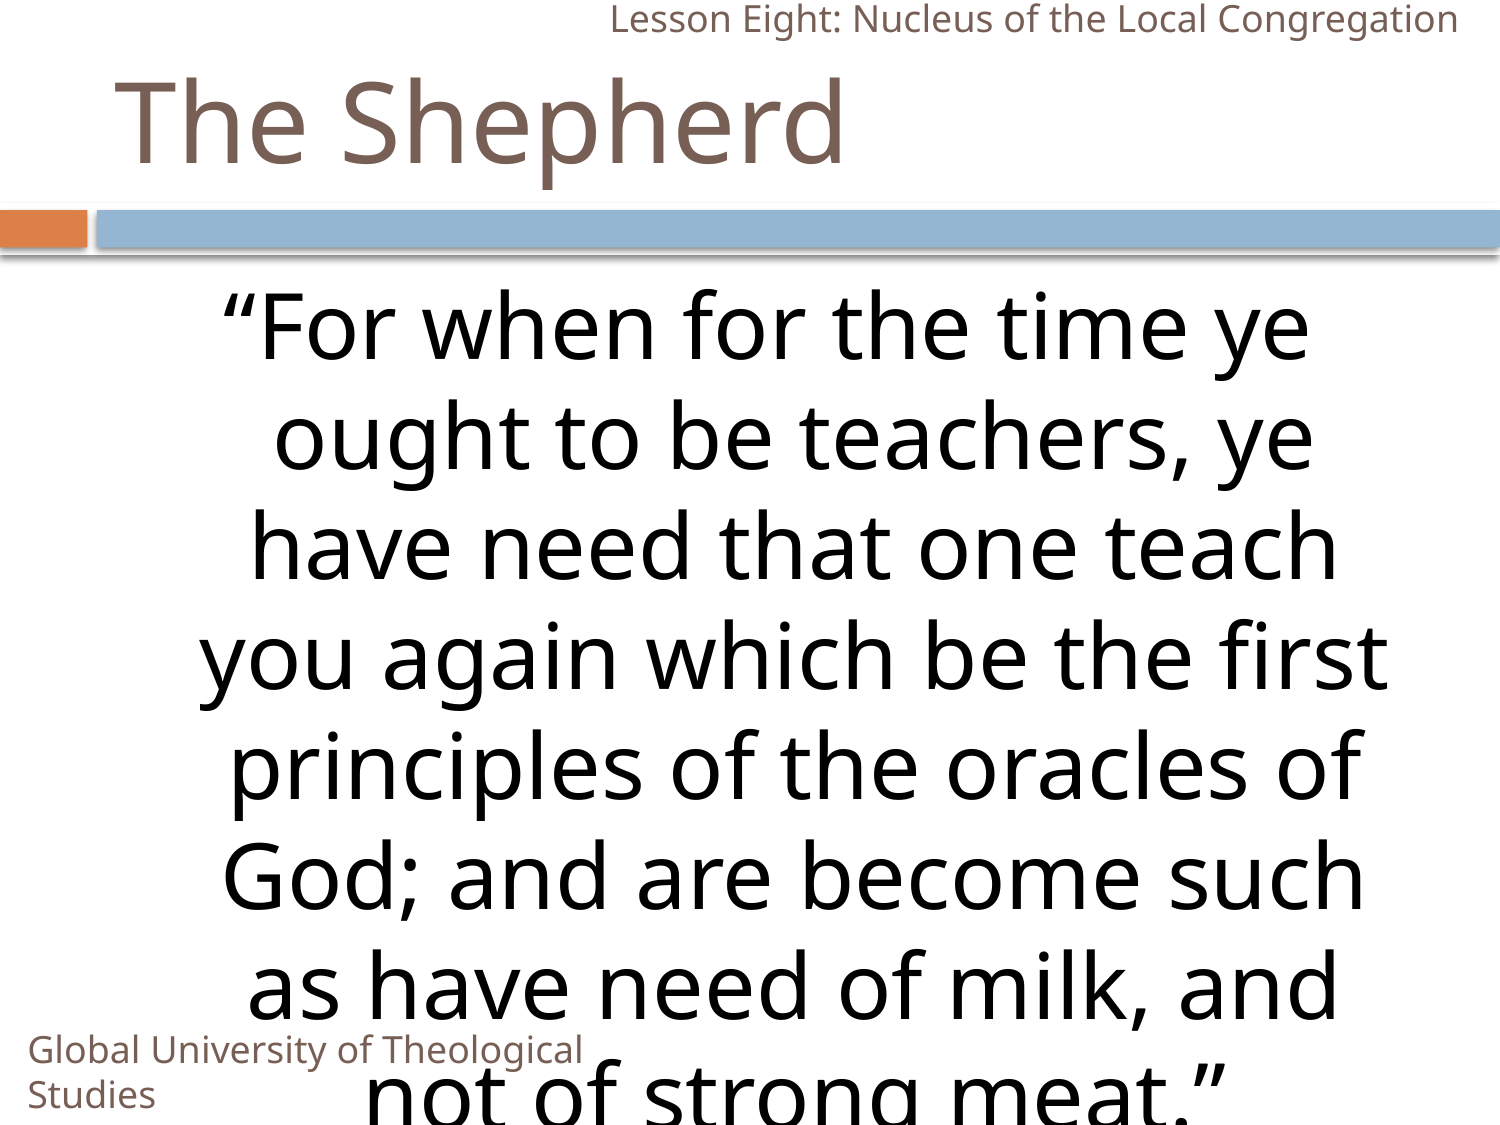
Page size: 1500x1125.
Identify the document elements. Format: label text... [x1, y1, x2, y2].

title The Shepherd [99, 37, 1438, 200]
text_box Lesson Eight: Nucleus of the Local Congregation [512, 0, 1475, 48]
text_box “For when for the time ye ought to be teachers, ye have need that one teach you again which be the first principles of the oracles of God; and are become such as have need of milk, and not of strong meat.” (Hebrews 5:12) [99, 260, 1438, 438]
text_box Global University of Theological Studies [12, 1018, 713, 1123]
